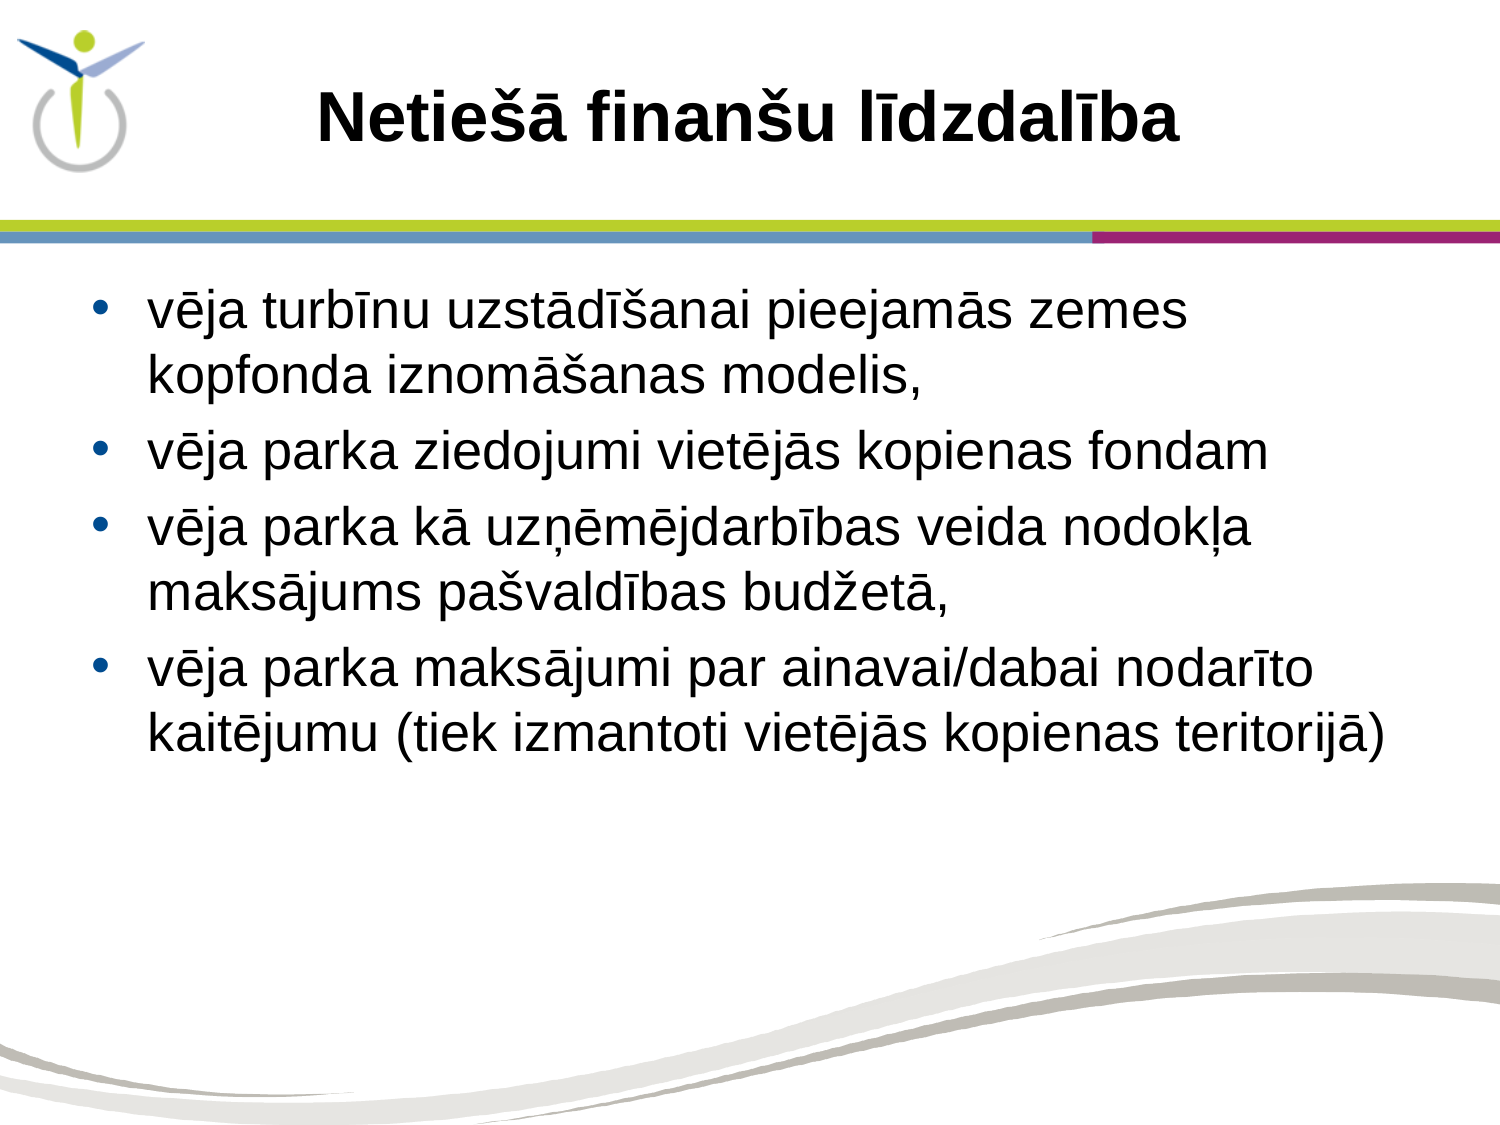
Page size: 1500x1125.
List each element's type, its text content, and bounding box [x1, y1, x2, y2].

title Netiešā finanšu līdzdalība [152, 19, 1346, 207]
picture [17, 30, 145, 173]
list vēja turbīnu uzstādīšanai pieejamās zemes kopfonda iznomāšanas modelis, vēja parka ziedojumi vietējās kopienas fondam vēja parka kā uzņēmējdarbības veida nodokļa maksājums pašvaldības budžetā, vēja parka maksājumi par ainavai/dabai nodarīto kaitējumu (tiek izmantoti vietējās kopienas teritorijā) [76, 267, 1427, 1010]
